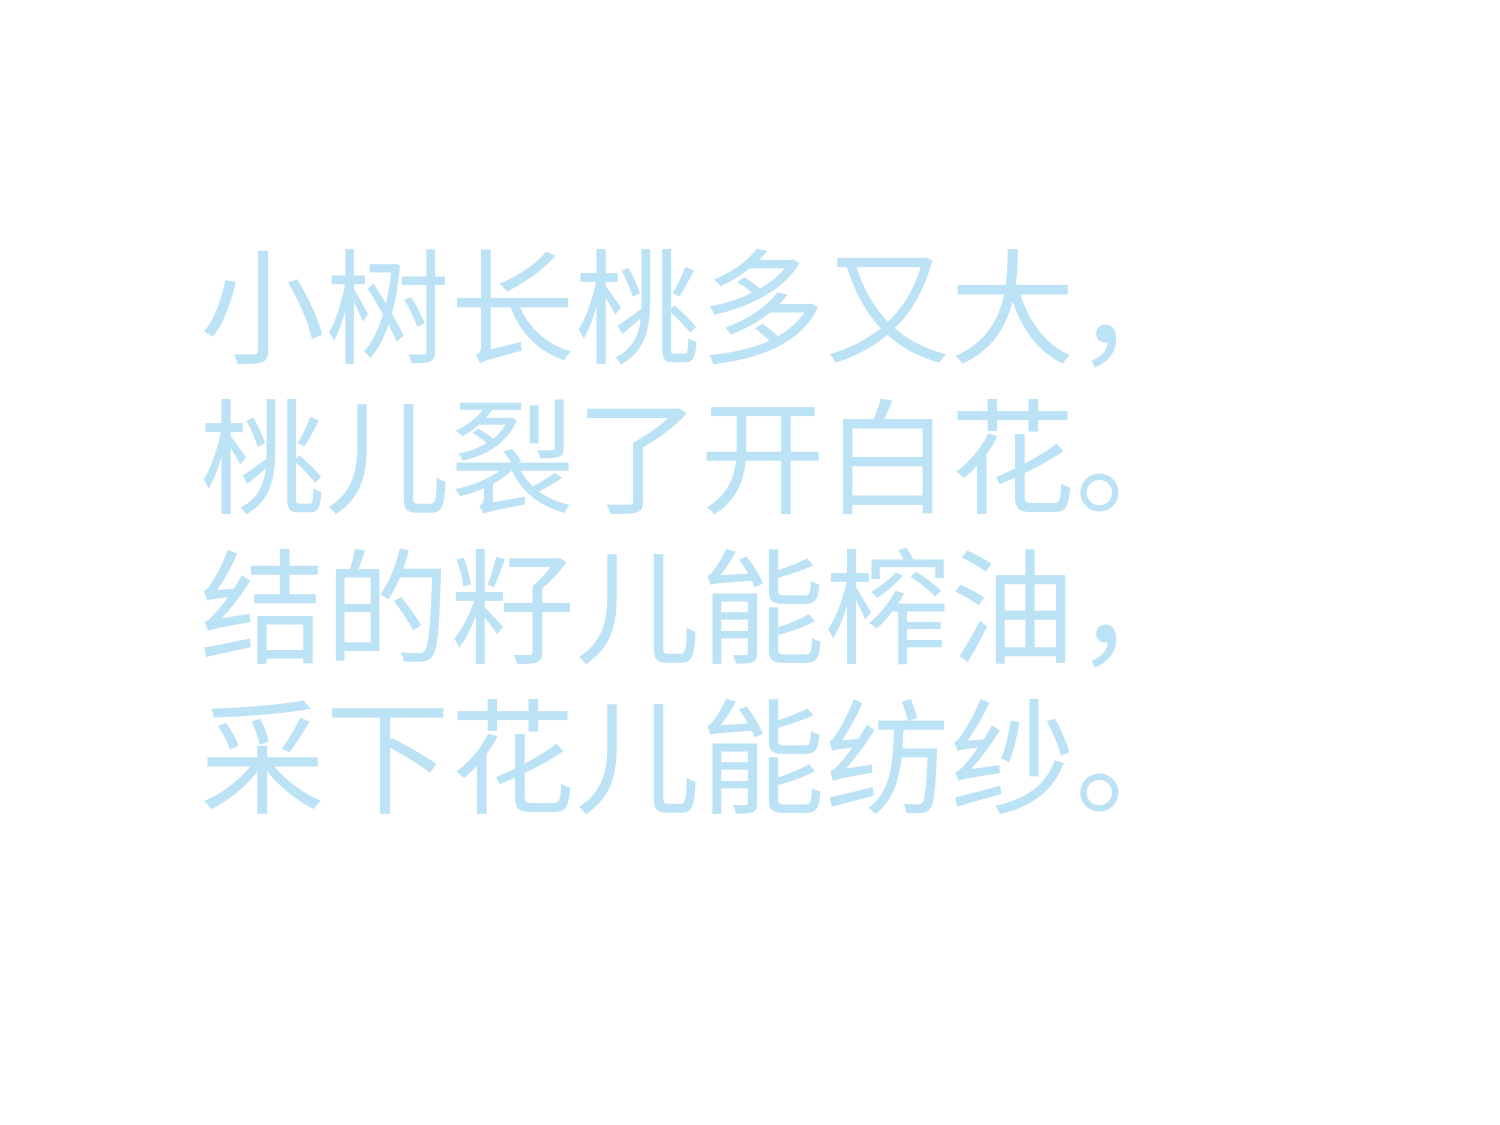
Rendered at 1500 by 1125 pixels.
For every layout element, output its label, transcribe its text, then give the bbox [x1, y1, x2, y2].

text_box 小树长桃多又大，桃儿裂了开白花。结的籽儿能榨油，采下花儿能纺纱。 [185, 222, 1315, 837]
